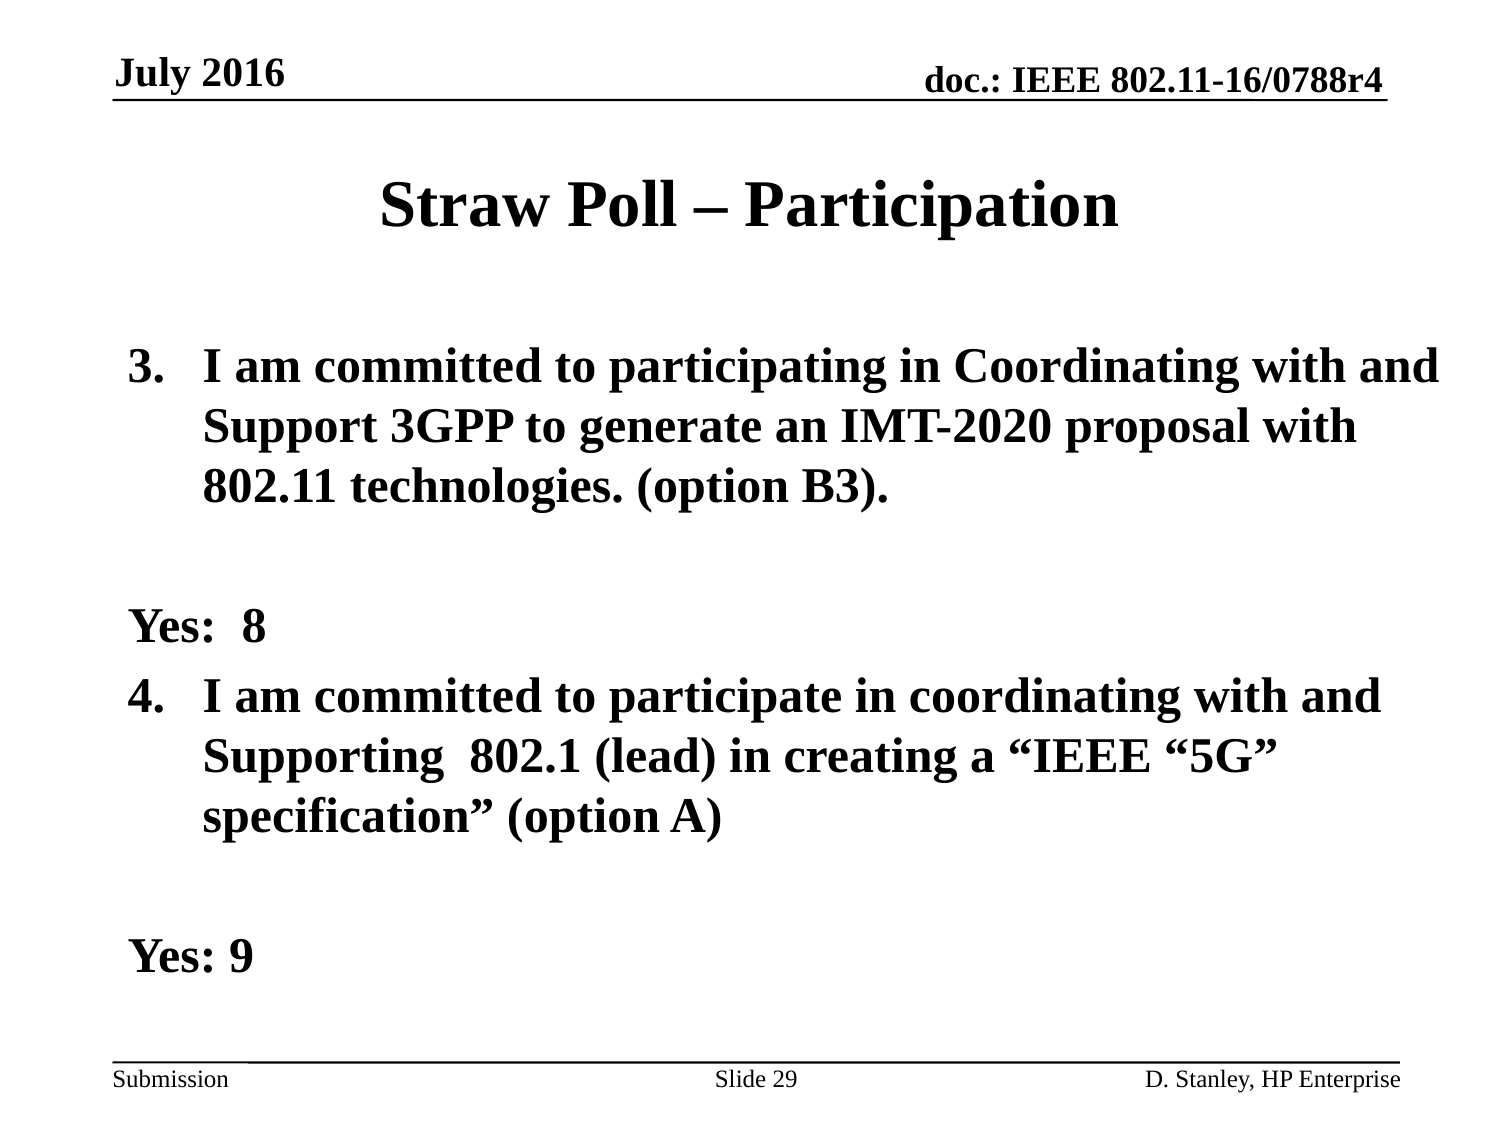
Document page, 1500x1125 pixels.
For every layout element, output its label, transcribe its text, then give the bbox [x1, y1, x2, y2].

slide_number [114, 49, 423, 95]
title Straw Poll – Participation [112, 112, 1388, 288]
slide_number Slide 29 [712, 1061, 800, 1093]
footer D. Stanley, HP Enterprise [878, 1061, 1402, 1093]
list I am committed to participating in Coordinating with and Support 3GPP to generate an IMT-2020 proposal with 802.11 technologies. (option B3). Yes: 8 I am committed to participate in coordinating with and Supporting 802.1 (lead) in creating a “IEEE “5G” specification” (option A) Yes: 9 [112, 324, 1463, 1038]
